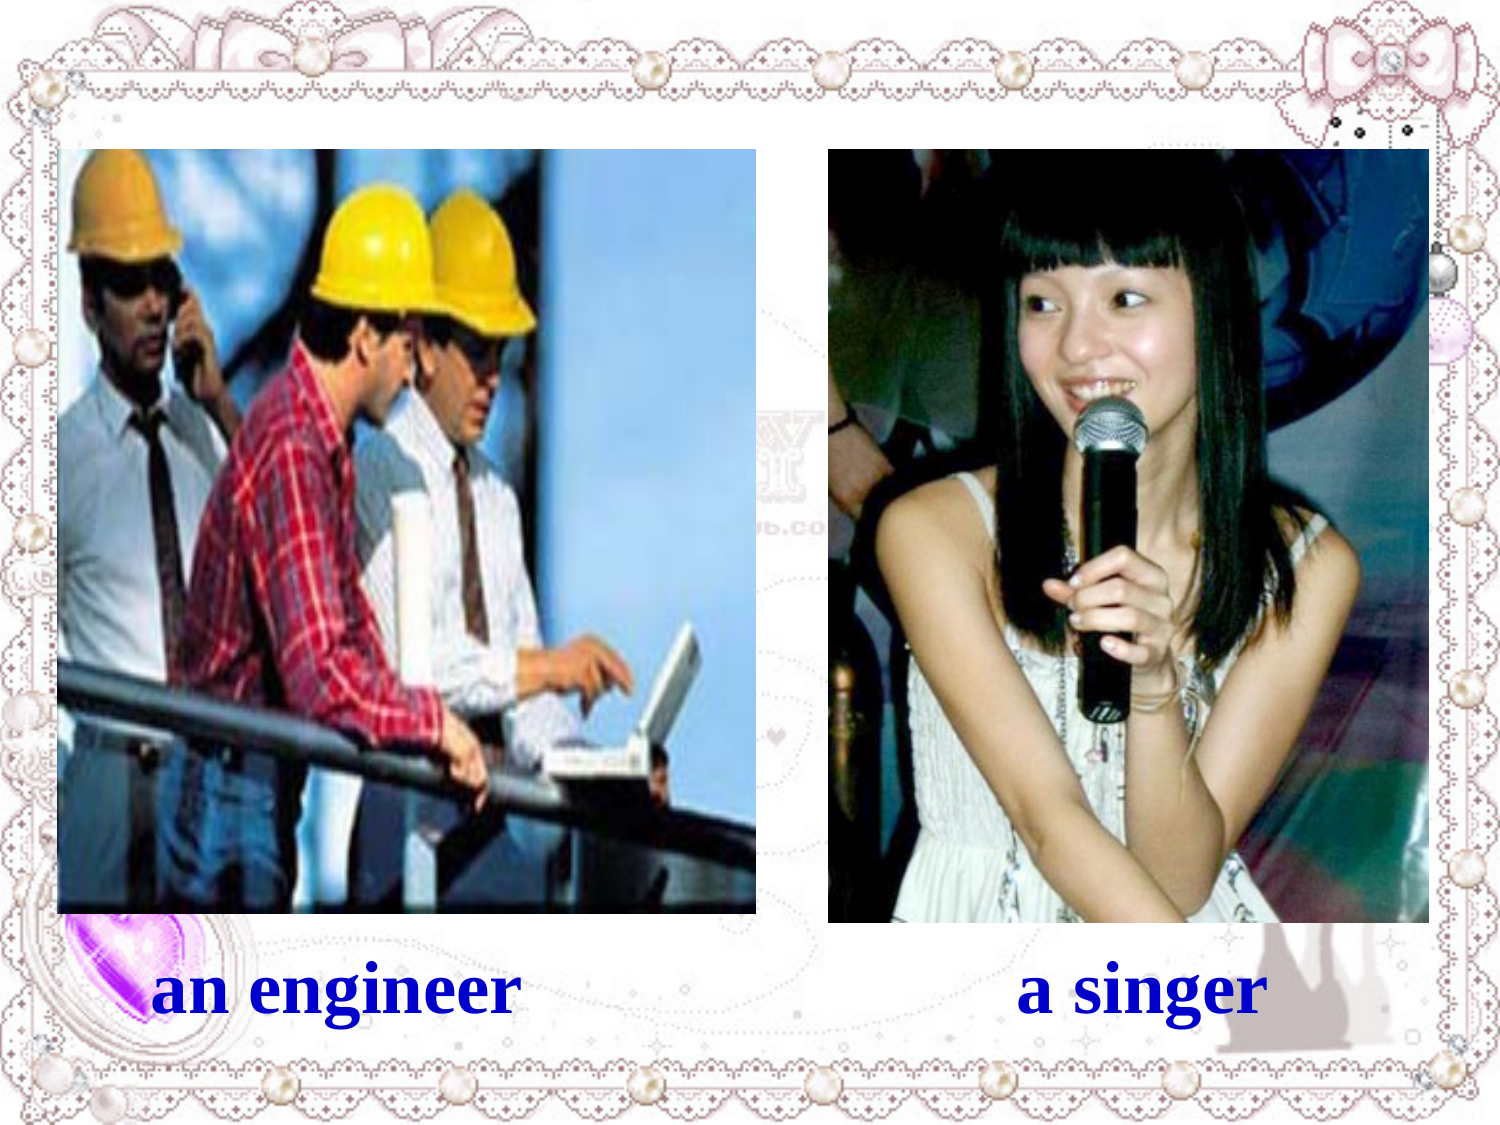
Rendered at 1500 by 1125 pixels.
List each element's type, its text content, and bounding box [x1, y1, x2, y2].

text_box a singer [1001, 931, 1328, 1037]
text_box an engineer [135, 931, 585, 1037]
picture [0, 0, 1500, 1125]
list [57, 148, 756, 915]
